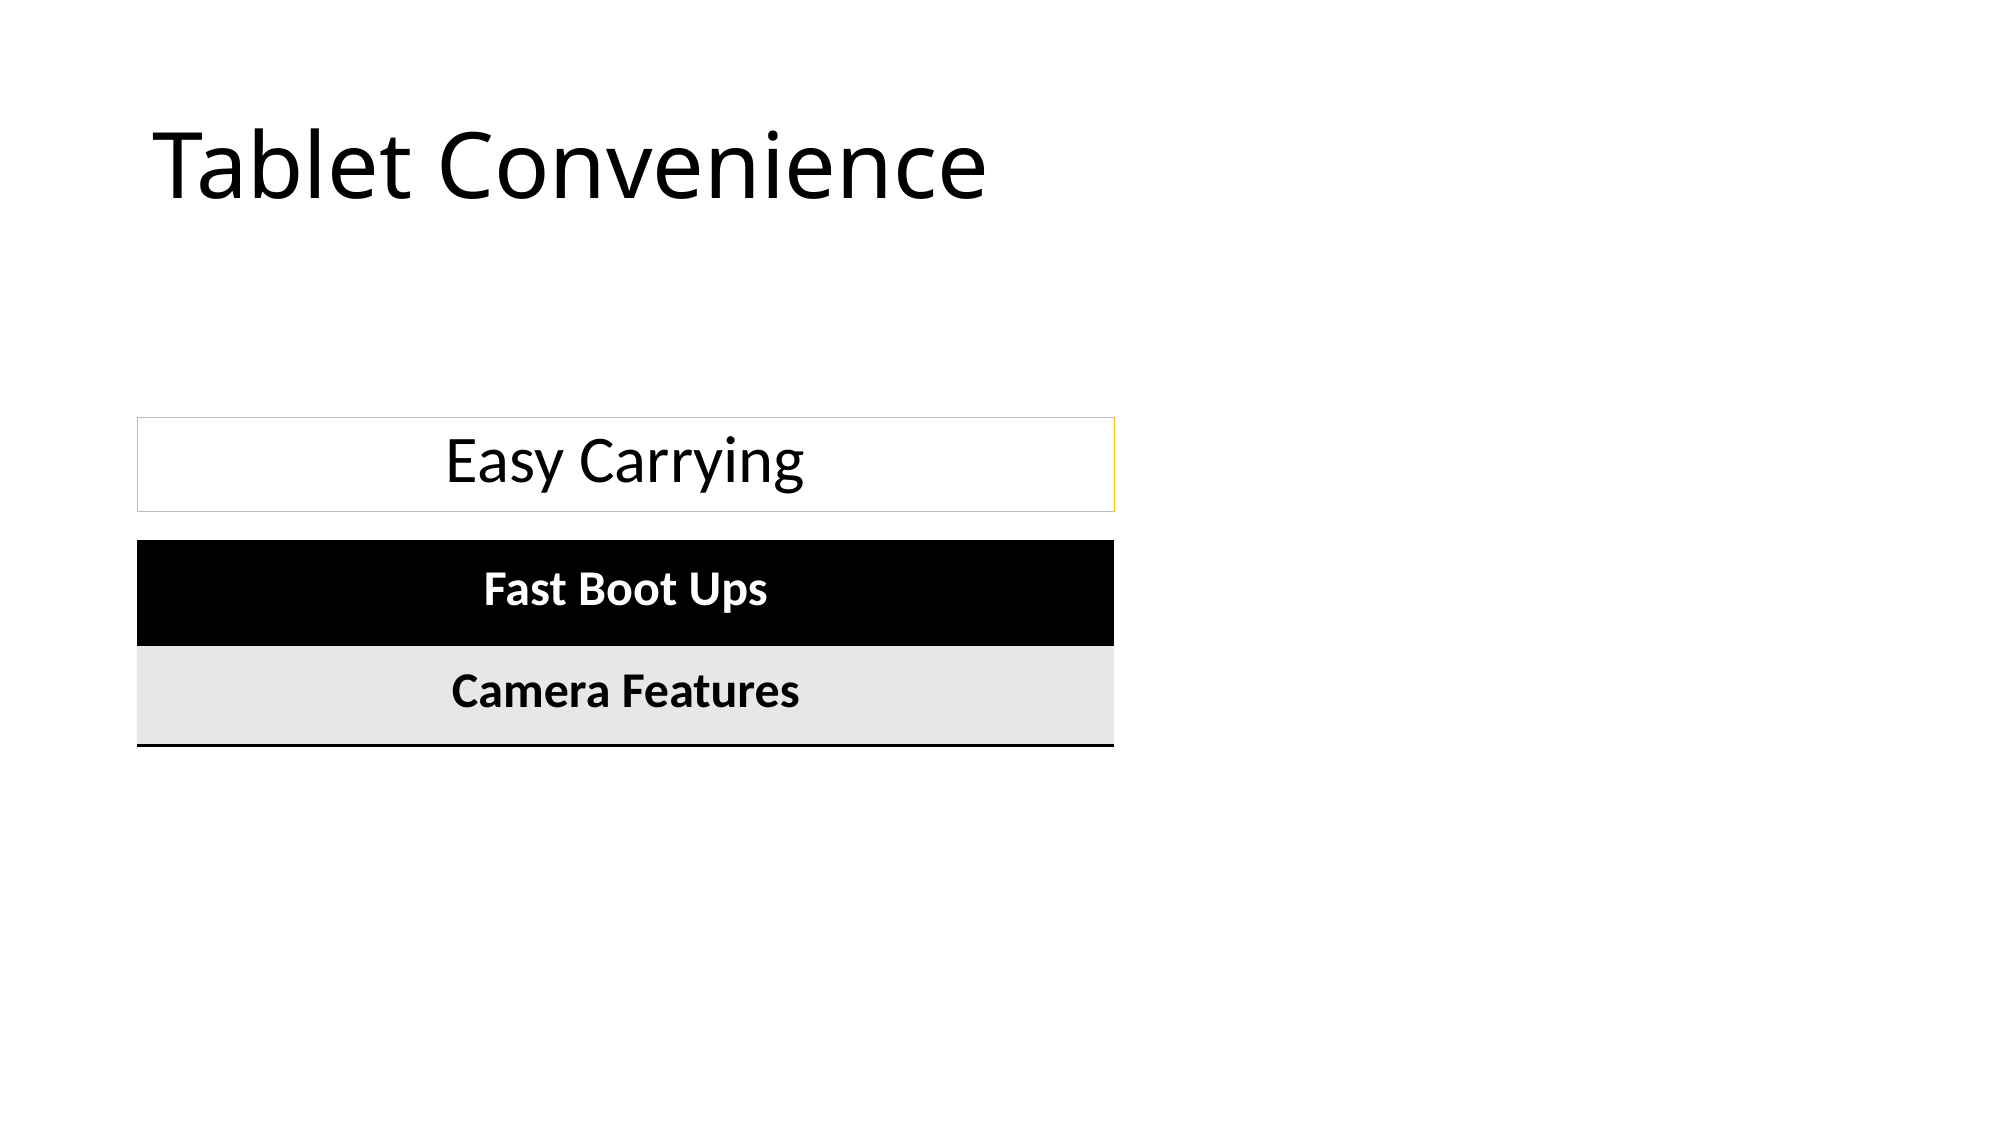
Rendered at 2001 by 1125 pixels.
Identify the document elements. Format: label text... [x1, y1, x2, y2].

table_header Fast Boot Ups [137, 544, 1114, 642]
title Tablet Convenience [137, 59, 1863, 278]
text_box Easy Carrying [137, 417, 1115, 512]
table_cell Camera Features [137, 646, 1114, 744]
